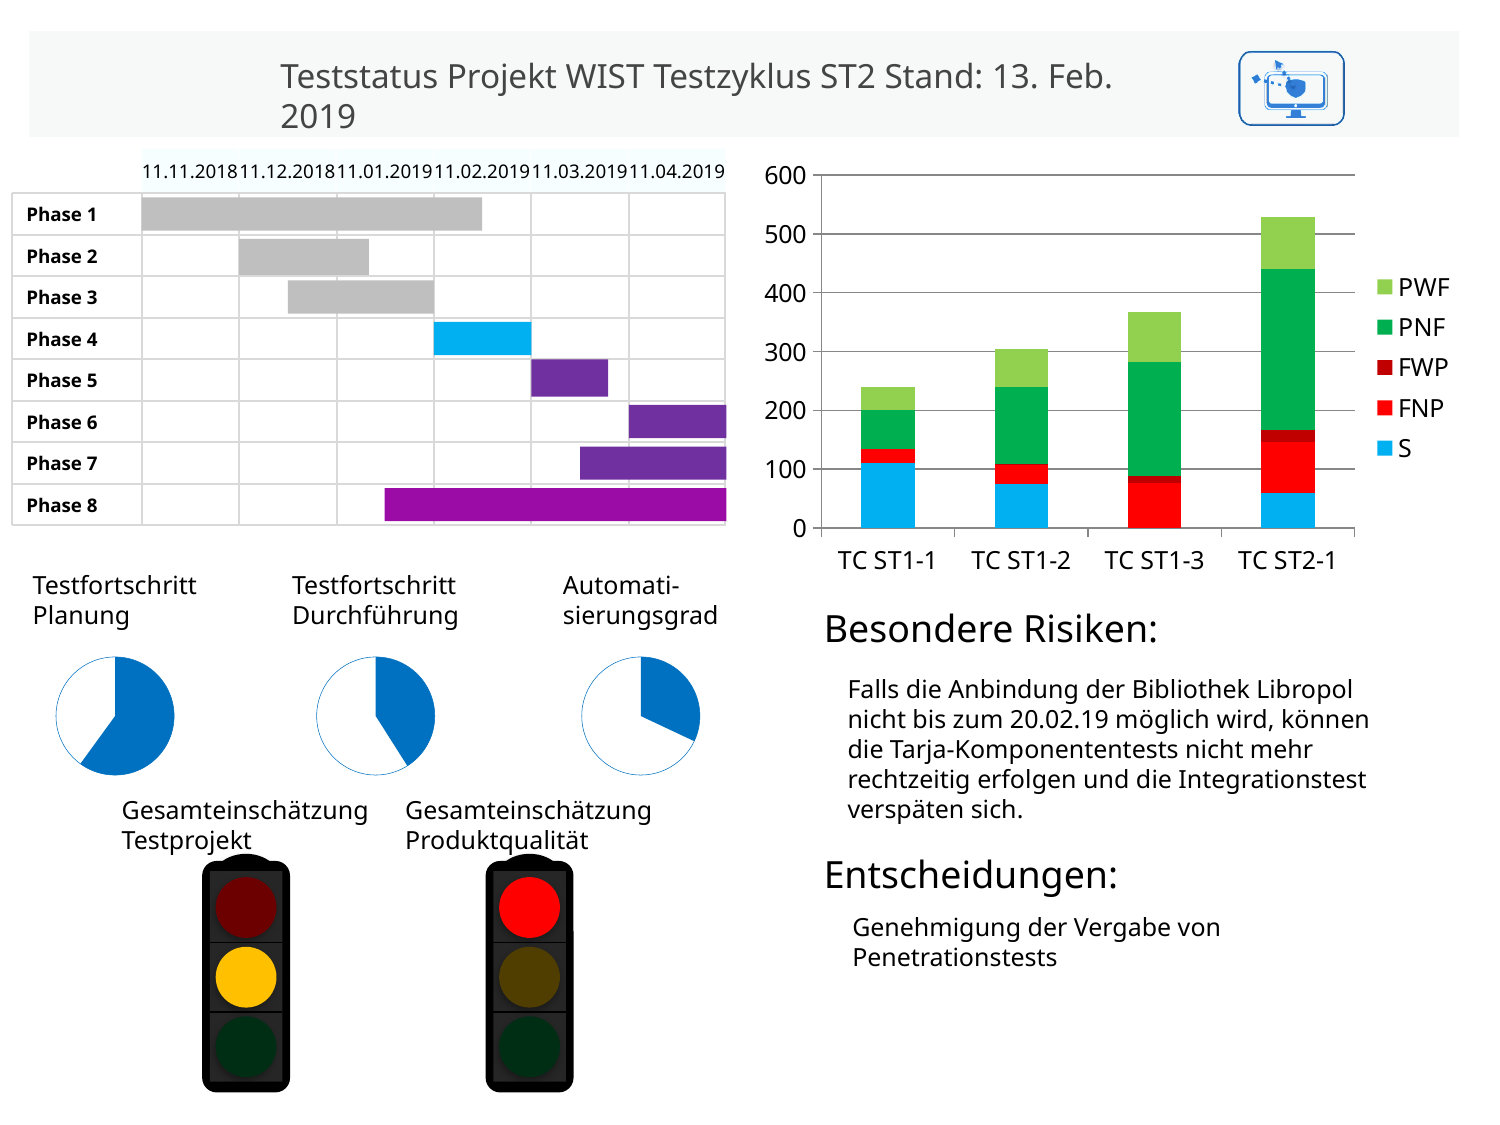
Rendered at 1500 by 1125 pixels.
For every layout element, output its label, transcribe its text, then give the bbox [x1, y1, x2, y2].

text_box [166, 853, 325, 1093]
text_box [55, 656, 175, 776]
picture [1238, 45, 1345, 126]
text_box Testfortschritt Planung [17, 562, 213, 638]
text_box Falls die Anbindung der Bibliothek Libropol nicht bis zum 20.02.19 möglich wird, können die Tarja-Komponententests nicht mehr rechtzeitig erfolgen und die Integrationstest verspäten sich. [832, 666, 1424, 831]
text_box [581, 656, 701, 776]
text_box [316, 656, 435, 776]
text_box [11, 148, 727, 526]
chart [749, 148, 1471, 587]
text_box Gesamteinschätzung Produktqualität [390, 786, 668, 862]
text_box Automati- sierungsgrad [548, 562, 734, 638]
text_box Besondere Risiken: [809, 597, 1447, 658]
text_box Gesamteinschätzung Testprojekt [106, 786, 384, 862]
text_box Testfortschritt Durchführung [277, 562, 475, 638]
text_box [449, 853, 609, 1093]
text_box Genehmigung der Vergabe von Penetrationstests [837, 904, 1429, 979]
text_box Entscheidungen: [809, 843, 1447, 904]
